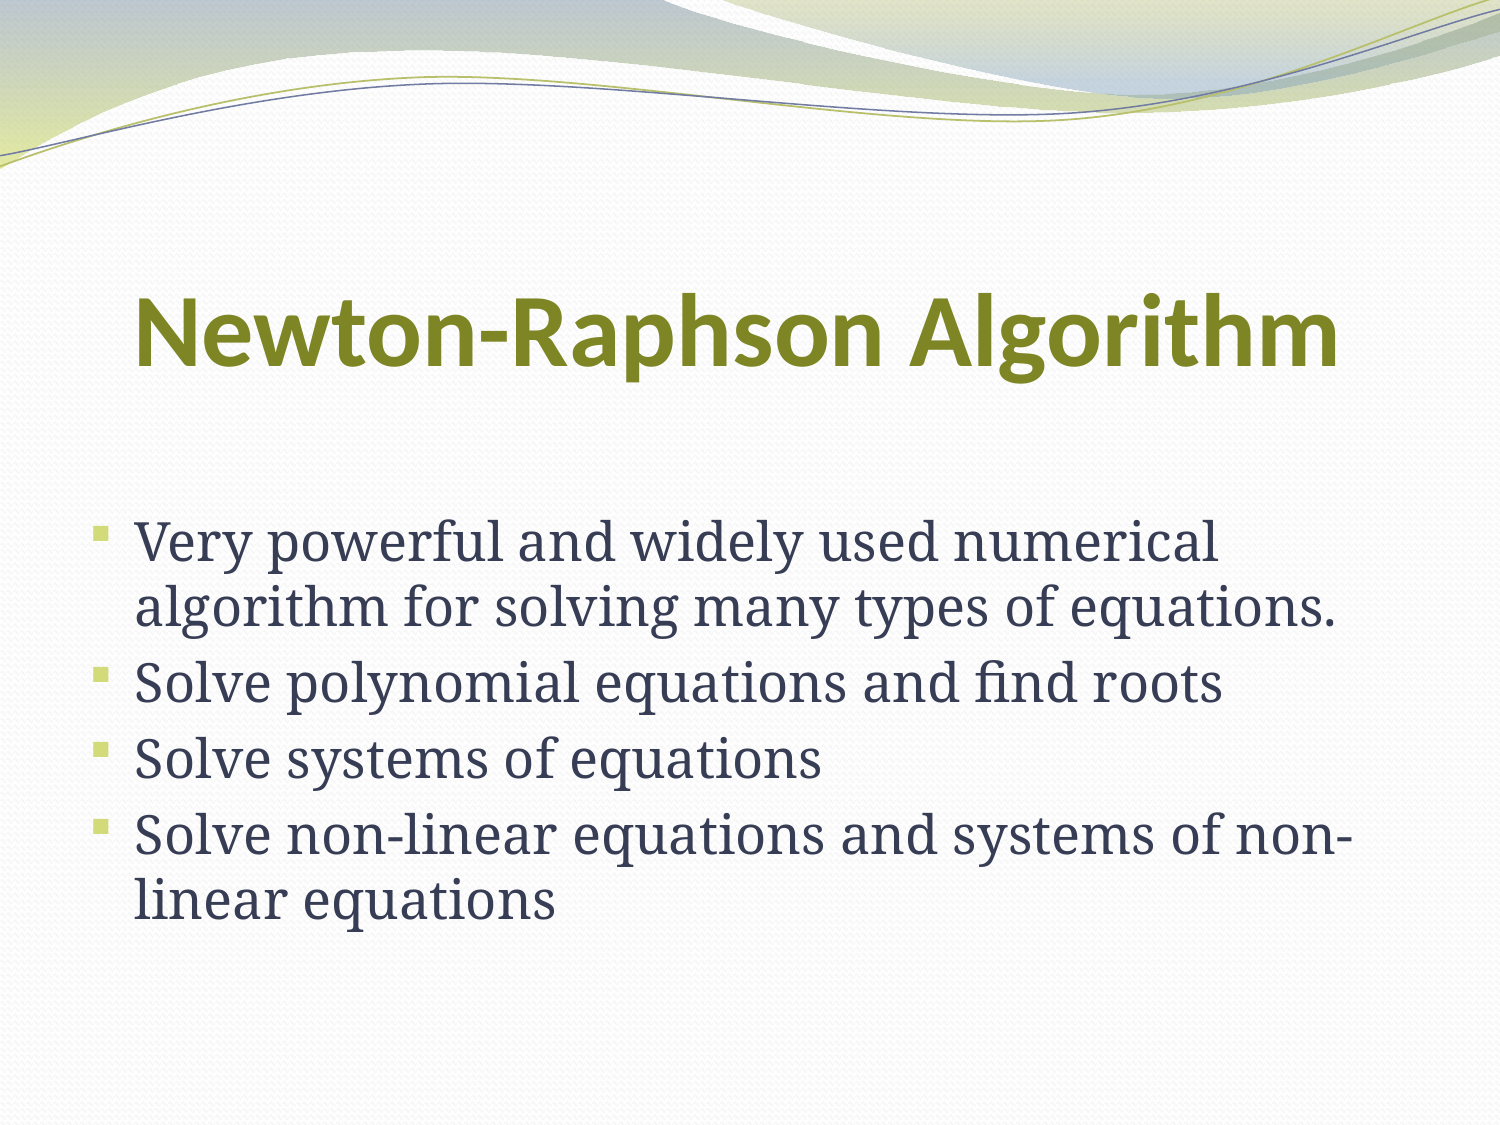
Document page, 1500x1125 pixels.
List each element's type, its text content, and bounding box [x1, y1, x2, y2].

list Very powerful and widely used numerical algorithm for solving many types of equations. Solve polynomial equations and find roots Solve systems of equations Solve non-linear equations and systems of non-linear equations [75, 500, 1425, 963]
title Newton-Raphson Algorithm [75, 200, 1425, 388]
